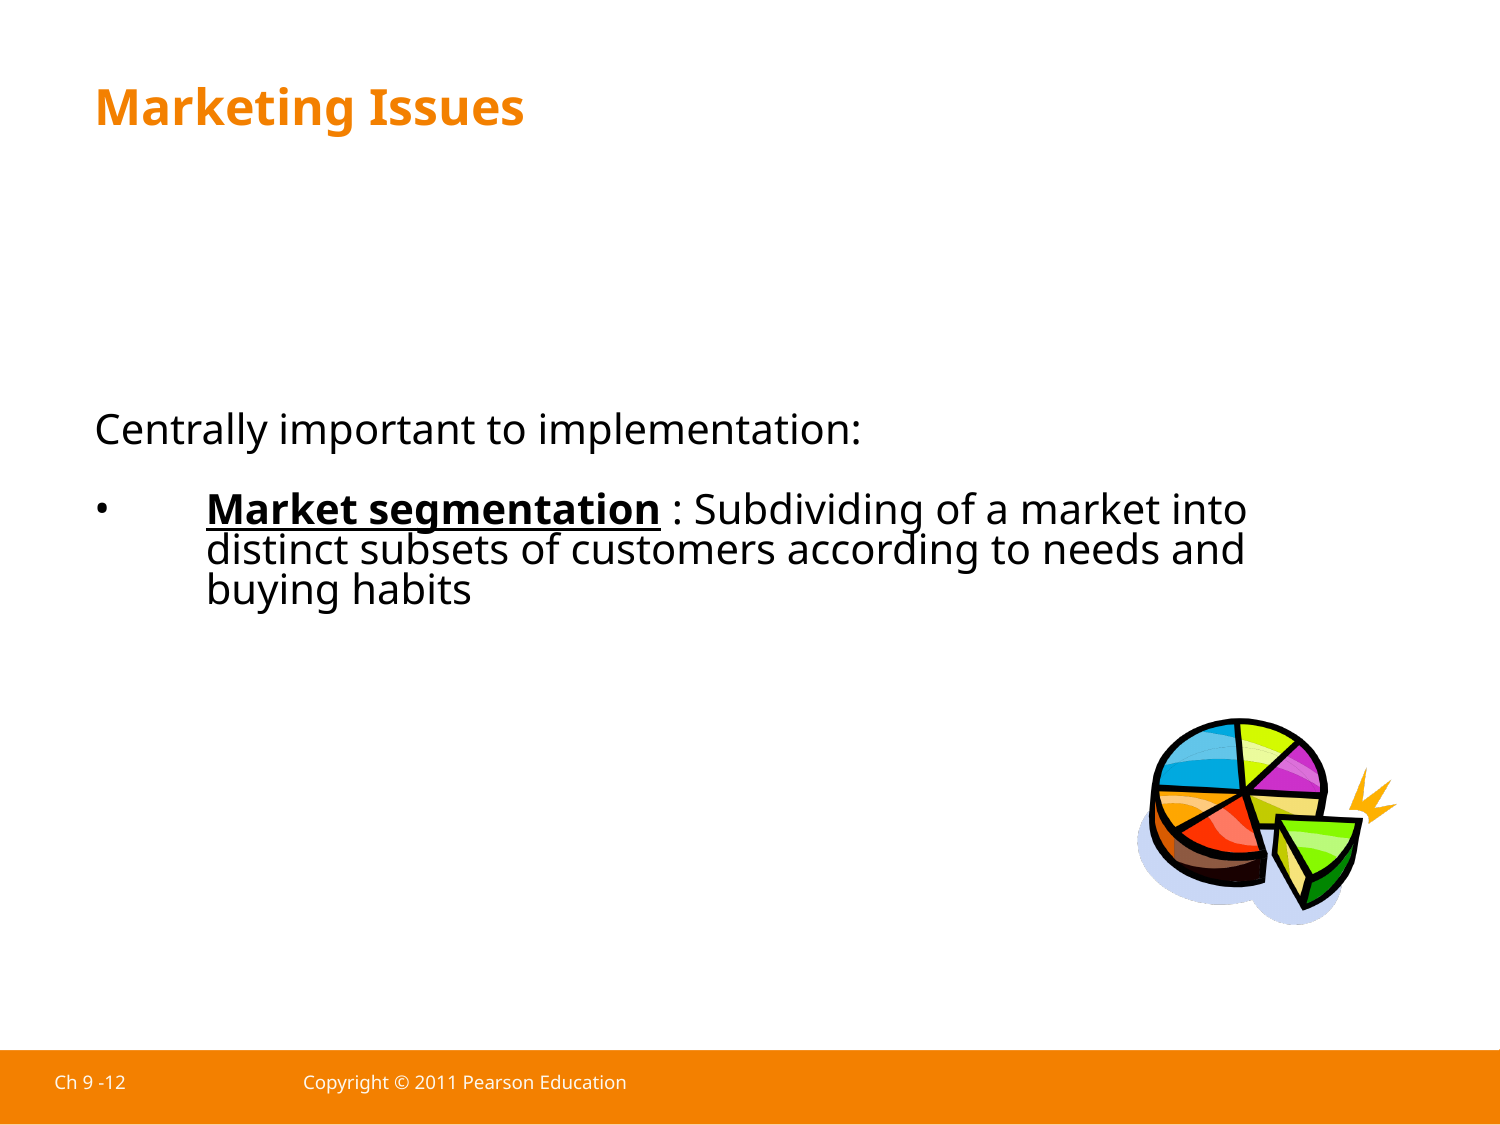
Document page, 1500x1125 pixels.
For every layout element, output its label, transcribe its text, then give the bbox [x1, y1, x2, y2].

text_box Copyright © 2011 Pearson Education [233, 1070, 697, 1093]
picture [1137, 718, 1397, 926]
text_box Ch 9 -12 [47, 1070, 165, 1093]
text_box Marketing Issues [87, 74, 1090, 136]
list Centrally important to implementation: Market segmentation : Subdividing of a market into distinct subsets of customers according to needs and buying habits [86, 411, 1388, 688]
picture [1248, 1042, 1500, 1124]
